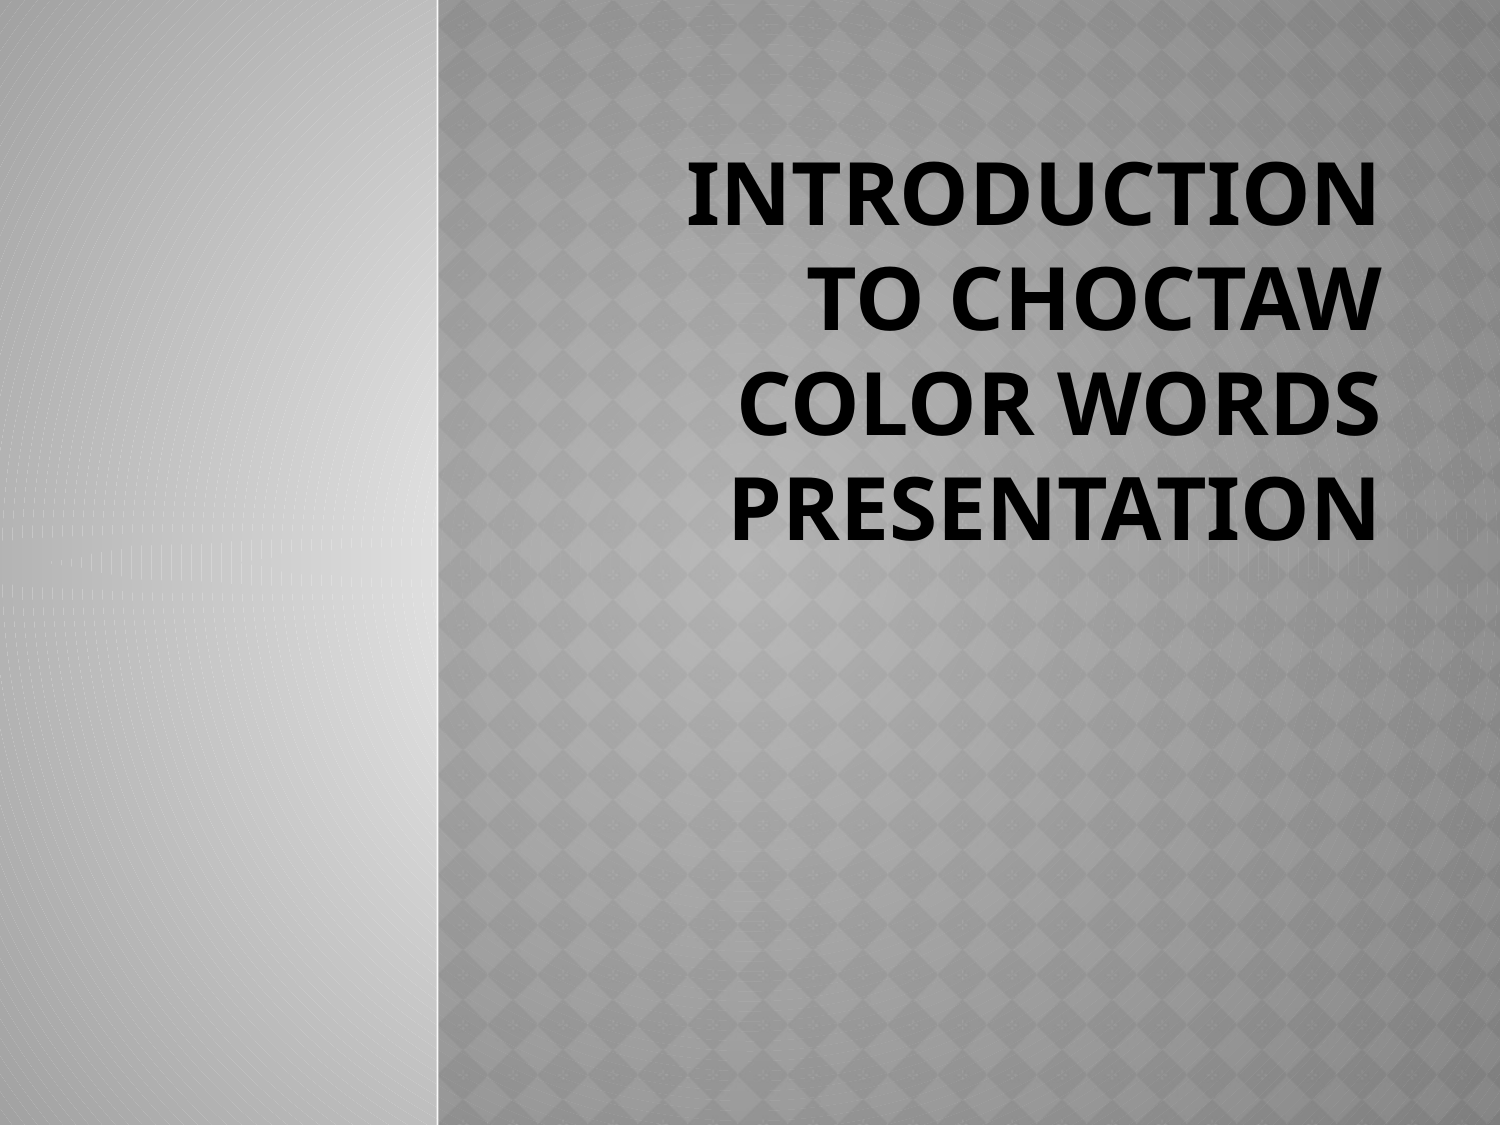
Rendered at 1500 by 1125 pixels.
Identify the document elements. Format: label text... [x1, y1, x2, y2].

title Introduction to choctaw color words presentation [552, 87, 1390, 558]
